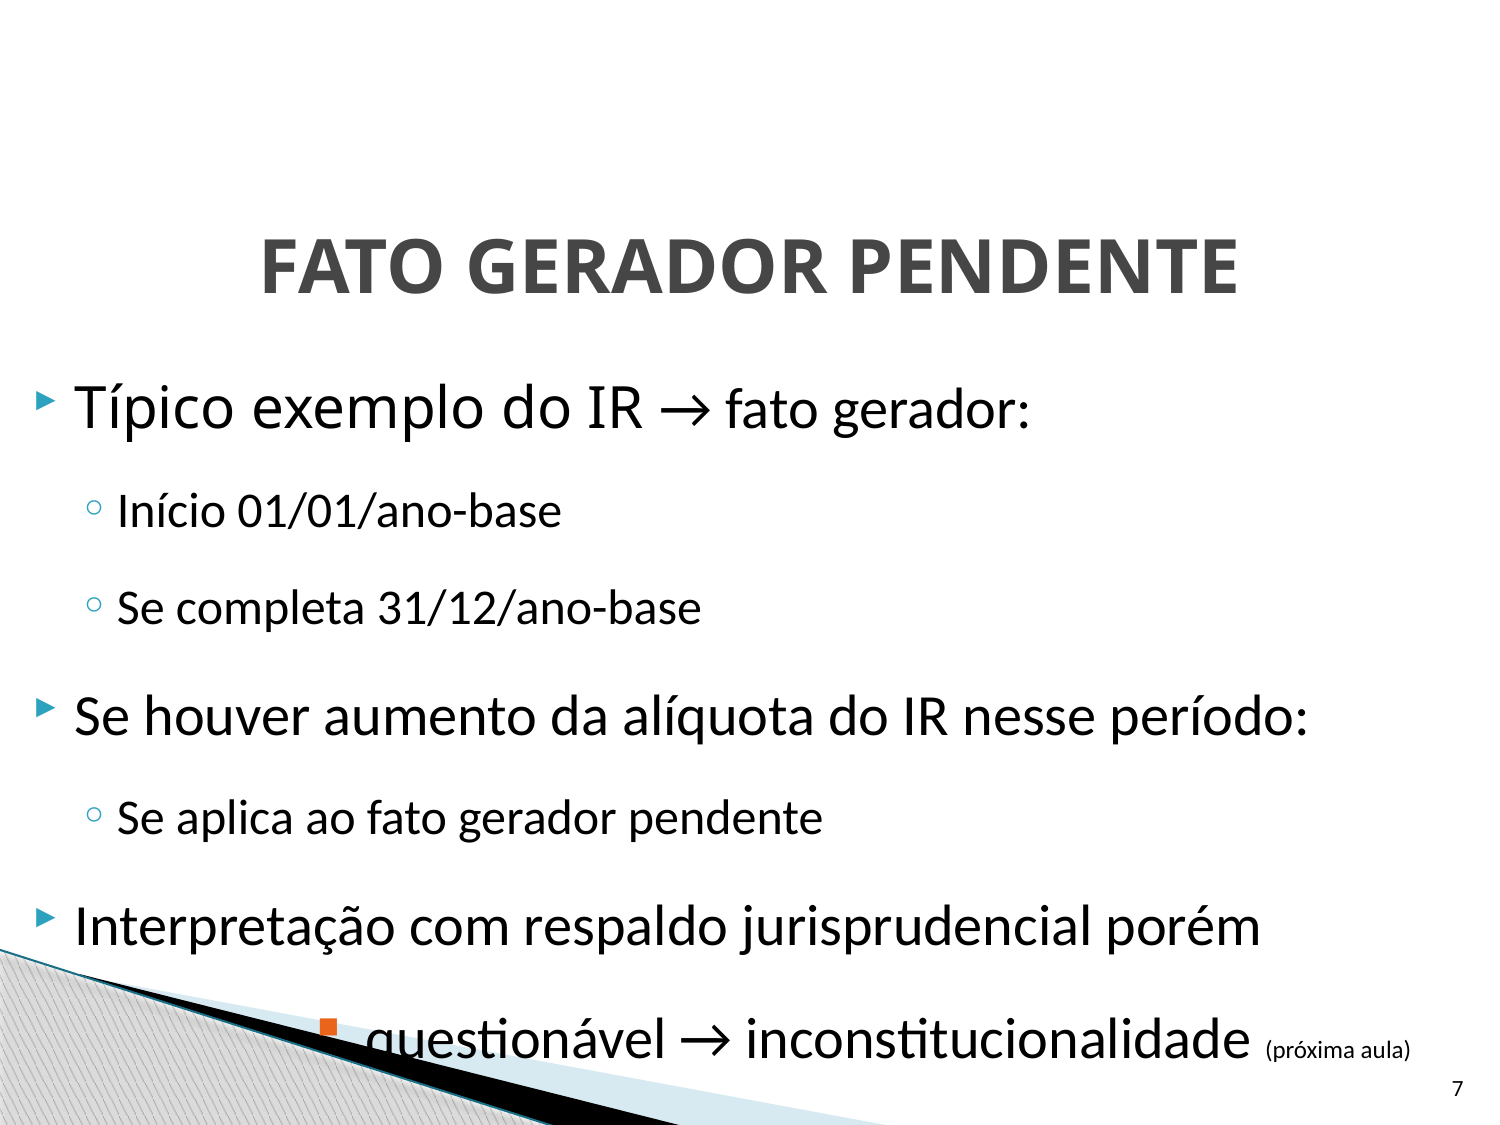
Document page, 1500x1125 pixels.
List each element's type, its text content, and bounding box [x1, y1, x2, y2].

title FATO GERADOR PENDENTE [0, 199, 1500, 329]
list Típico exemplo do IR → fato gerador: Início 01/01/ano-base Se completa 31/12/ano-base Se houver aumento da alíquota do IR nesse período: Se aplica ao fato gerador pendente Interpretação com respaldo jurisprudencial porém questionável → inconstitucionalidade (próxima aula) [0, 327, 1466, 1032]
slide_number 7 [1418, 1051, 1479, 1112]
footer [718, 1051, 1105, 1112]
